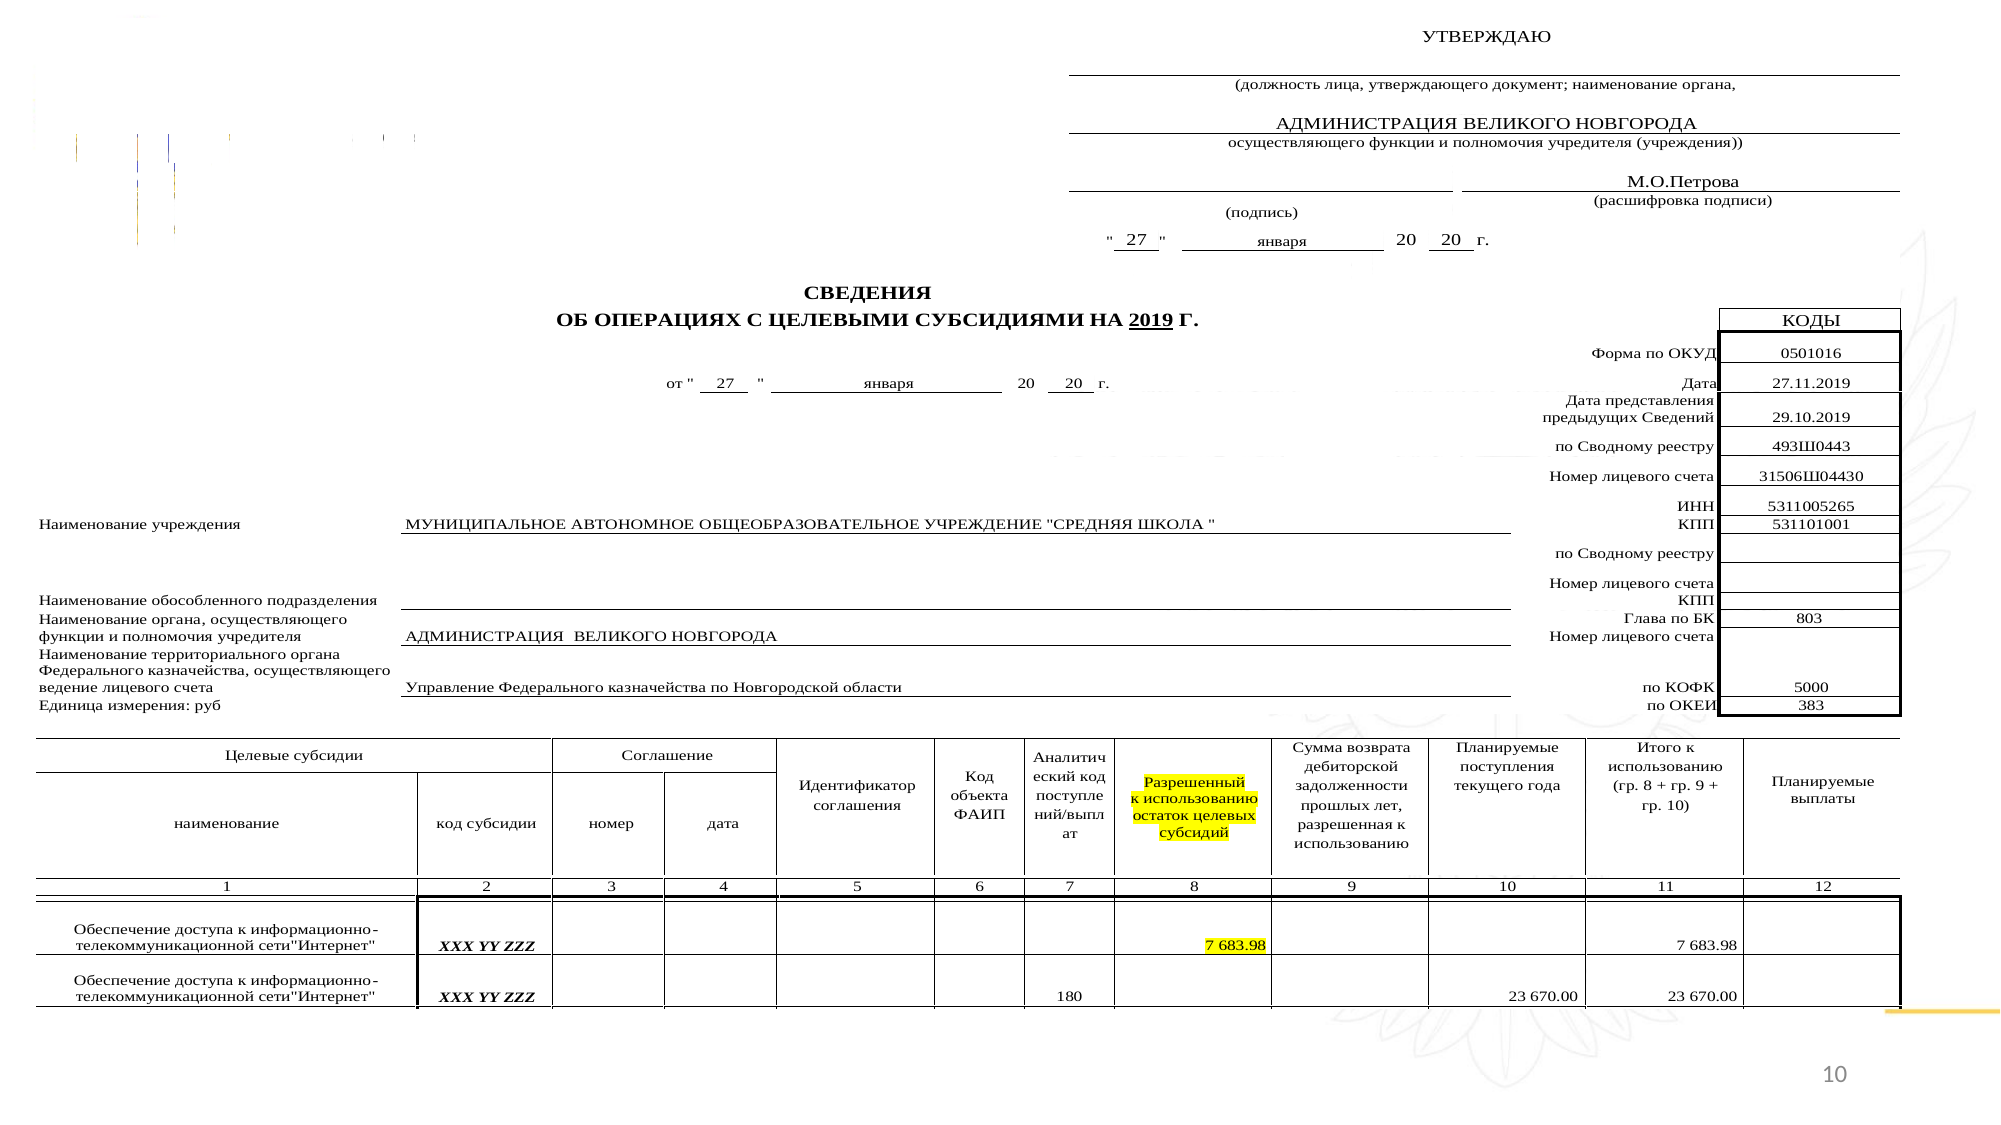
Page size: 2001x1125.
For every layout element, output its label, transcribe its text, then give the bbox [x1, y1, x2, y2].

slide_number 10 [1412, 1067, 1863, 1103]
picture [0, 0, 2001, 1125]
